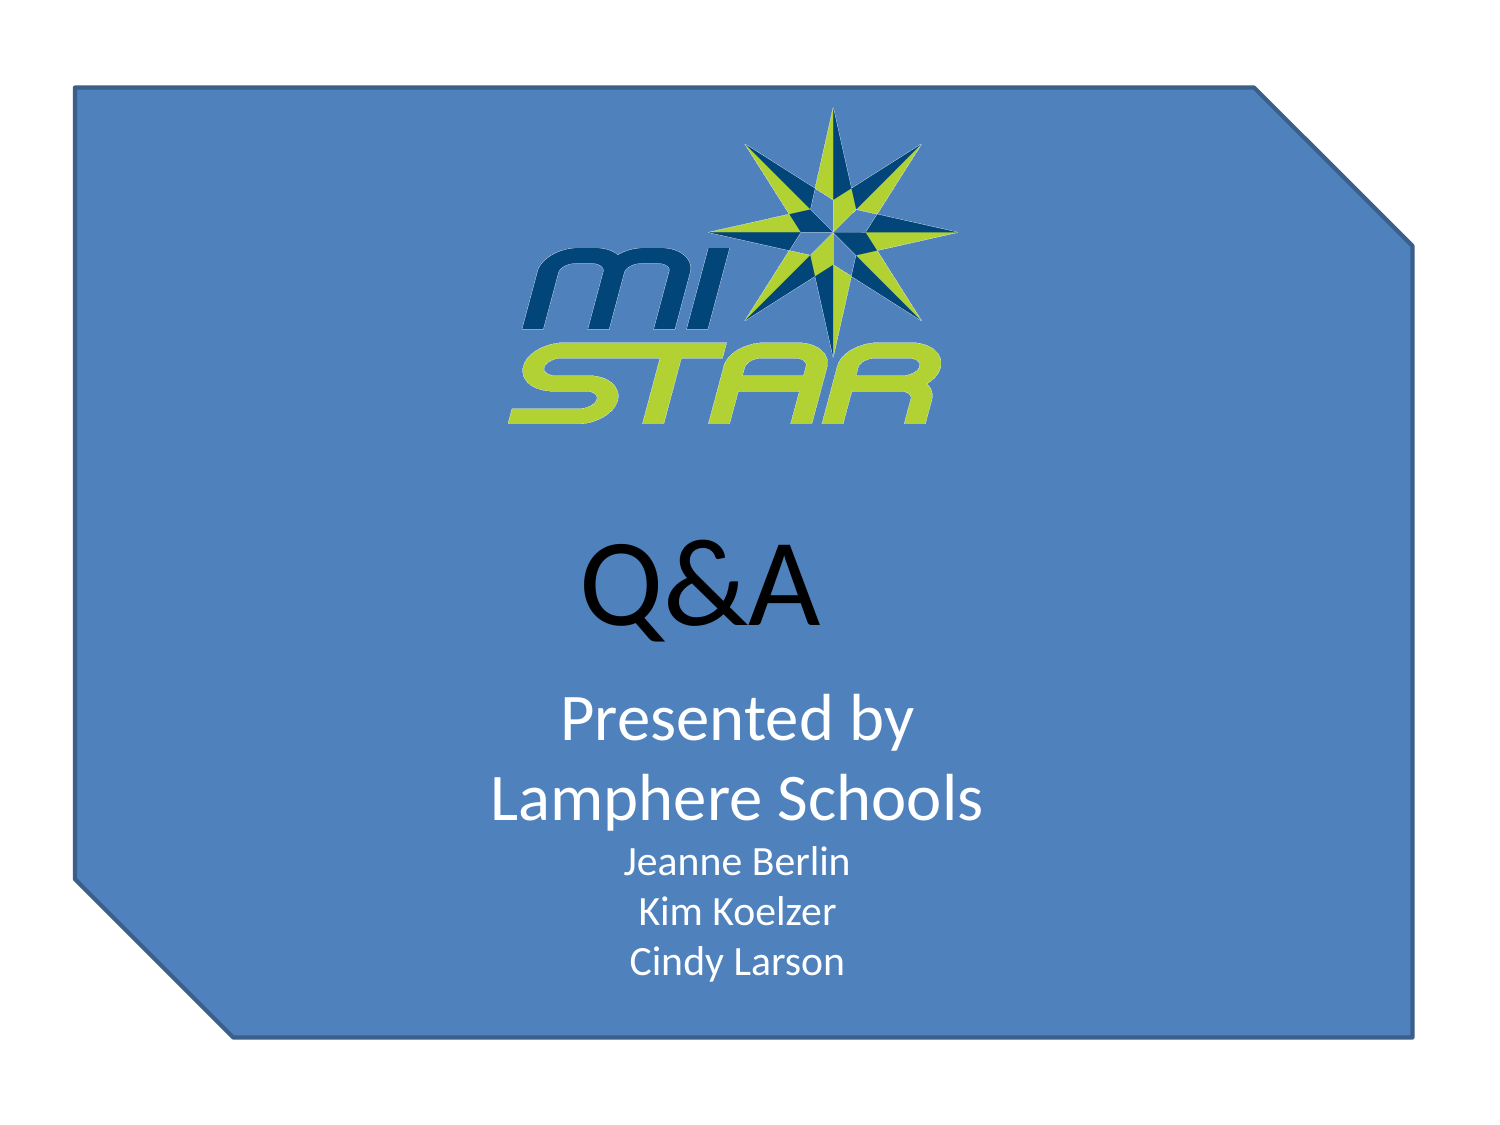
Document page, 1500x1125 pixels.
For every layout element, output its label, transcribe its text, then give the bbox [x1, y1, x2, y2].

title Q&A [451, 443, 977, 707]
picture [488, 87, 977, 445]
text_box [72, 85, 1415, 1040]
text_box Presented by Lamphere Schools Jeanne Berlin Kim Koelzer Cindy Larson [474, 737, 1000, 1000]
